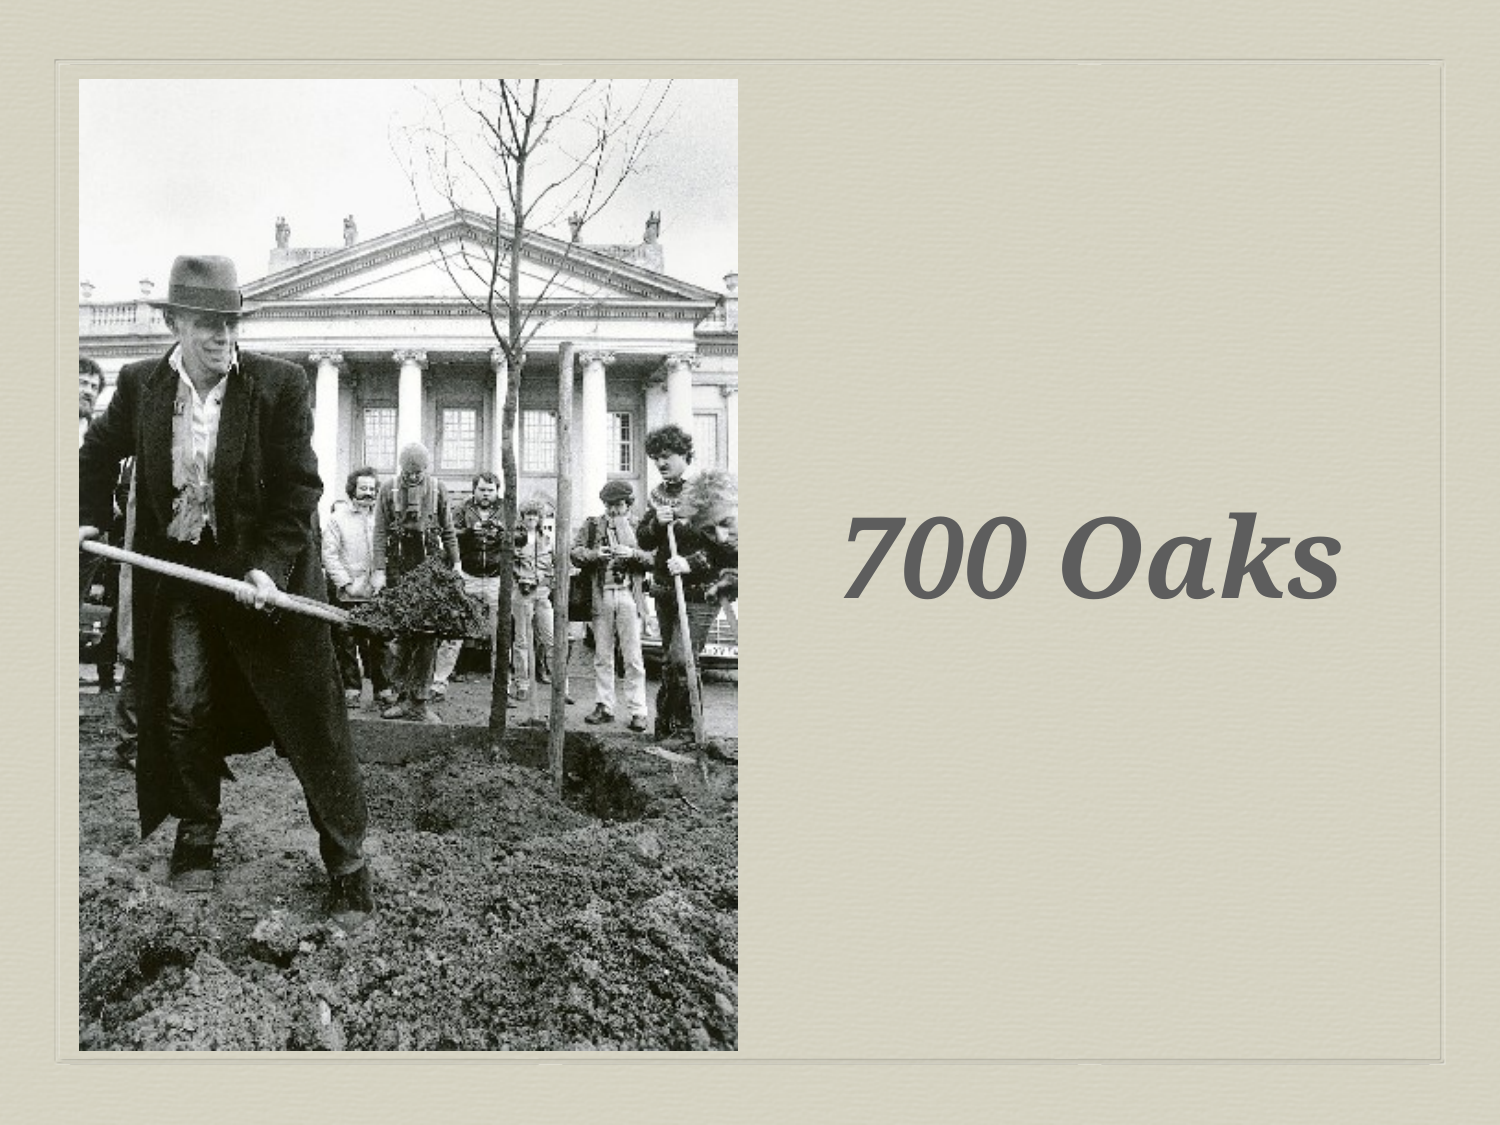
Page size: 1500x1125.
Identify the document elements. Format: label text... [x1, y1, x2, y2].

picture [0, 0, 1500, 1125]
text_box 700 Oaks [822, 478, 1360, 628]
